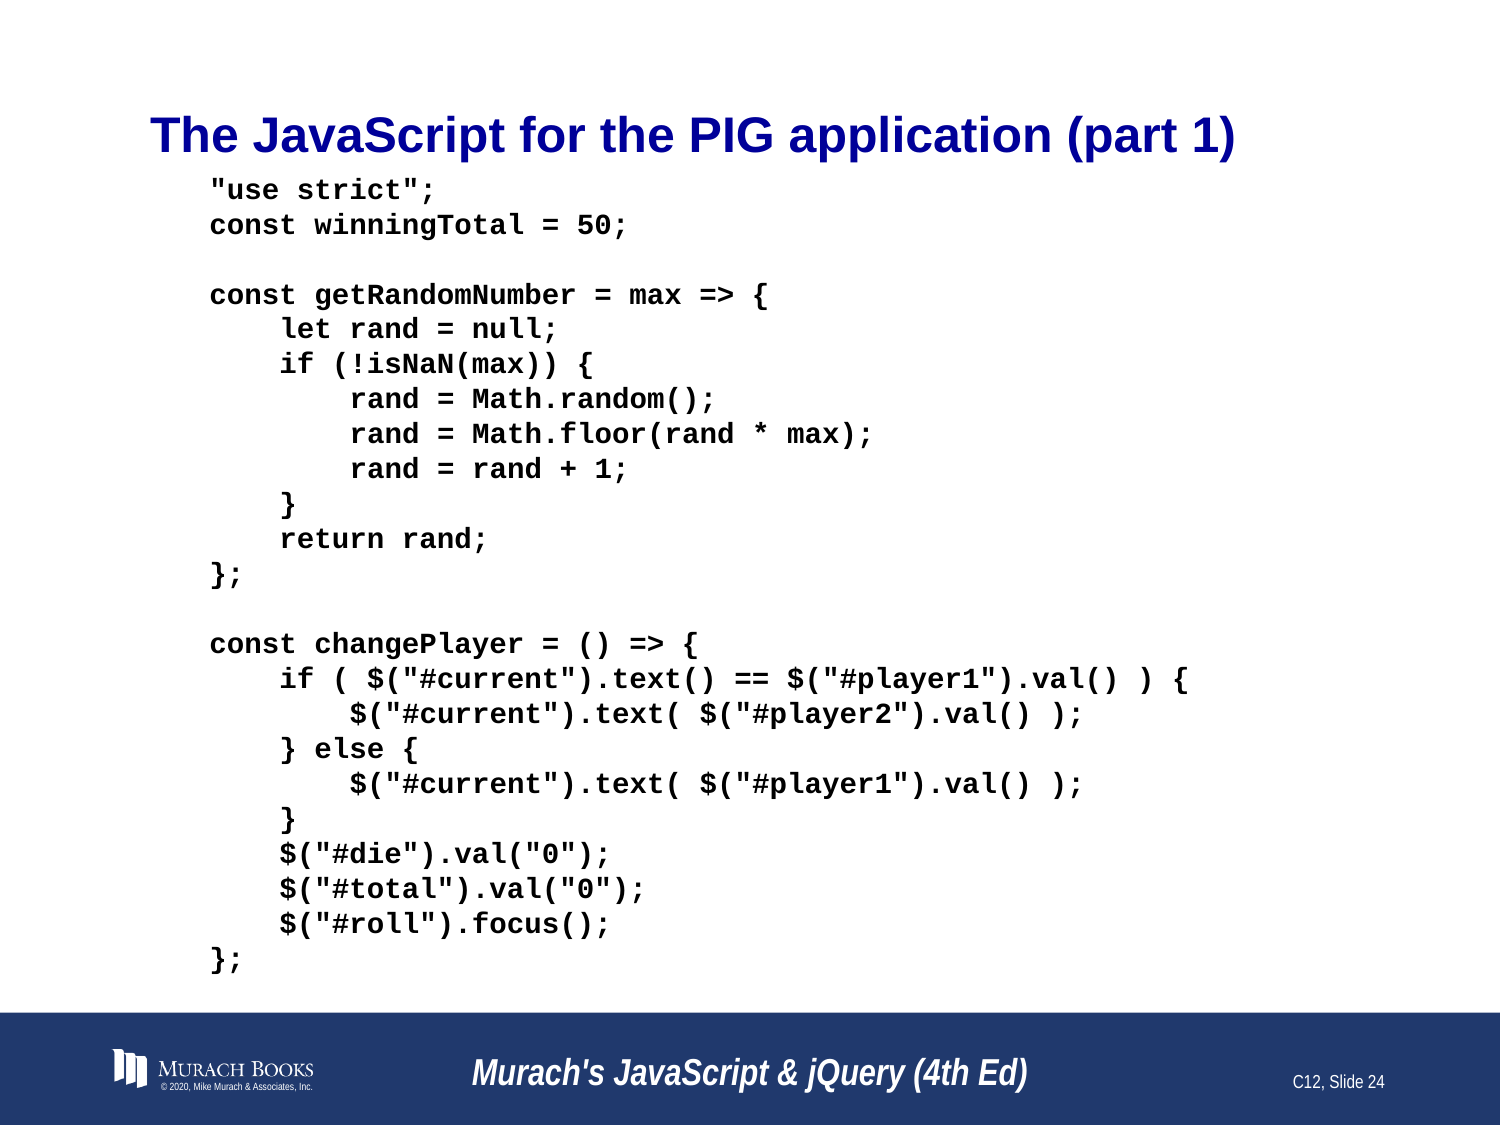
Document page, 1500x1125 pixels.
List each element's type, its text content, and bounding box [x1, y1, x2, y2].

title The JavaScript for the PIG application (part 1) [150, 102, 1350, 162]
slide_number Murach's JavaScript & jQuery (4th Ed) [463, 1025, 1050, 1100]
footer © 2020, Mike Murach & Associates, Inc. [12, 1025, 463, 1100]
list "use strict"; const winningTotal = 50; const getRandomNumber = max => { let rand = null; if (!isNaN(max)) { rand = Math.random(); rand = Math.floor(rand * max); rand = rand + 1; } return rand; }; const changePlayer = () => { if ( $("#current").text() == $("#player1").val() ) { $("#current").text( $("#player2").val() ); } else { $("#current").text( $("#player1").val() ); } $("#die").val("0"); $("#total").val("0"); $("#roll").focus(); }; [137, 162, 1350, 963]
slide_number C12, Slide 24 [1087, 1025, 1400, 1100]
